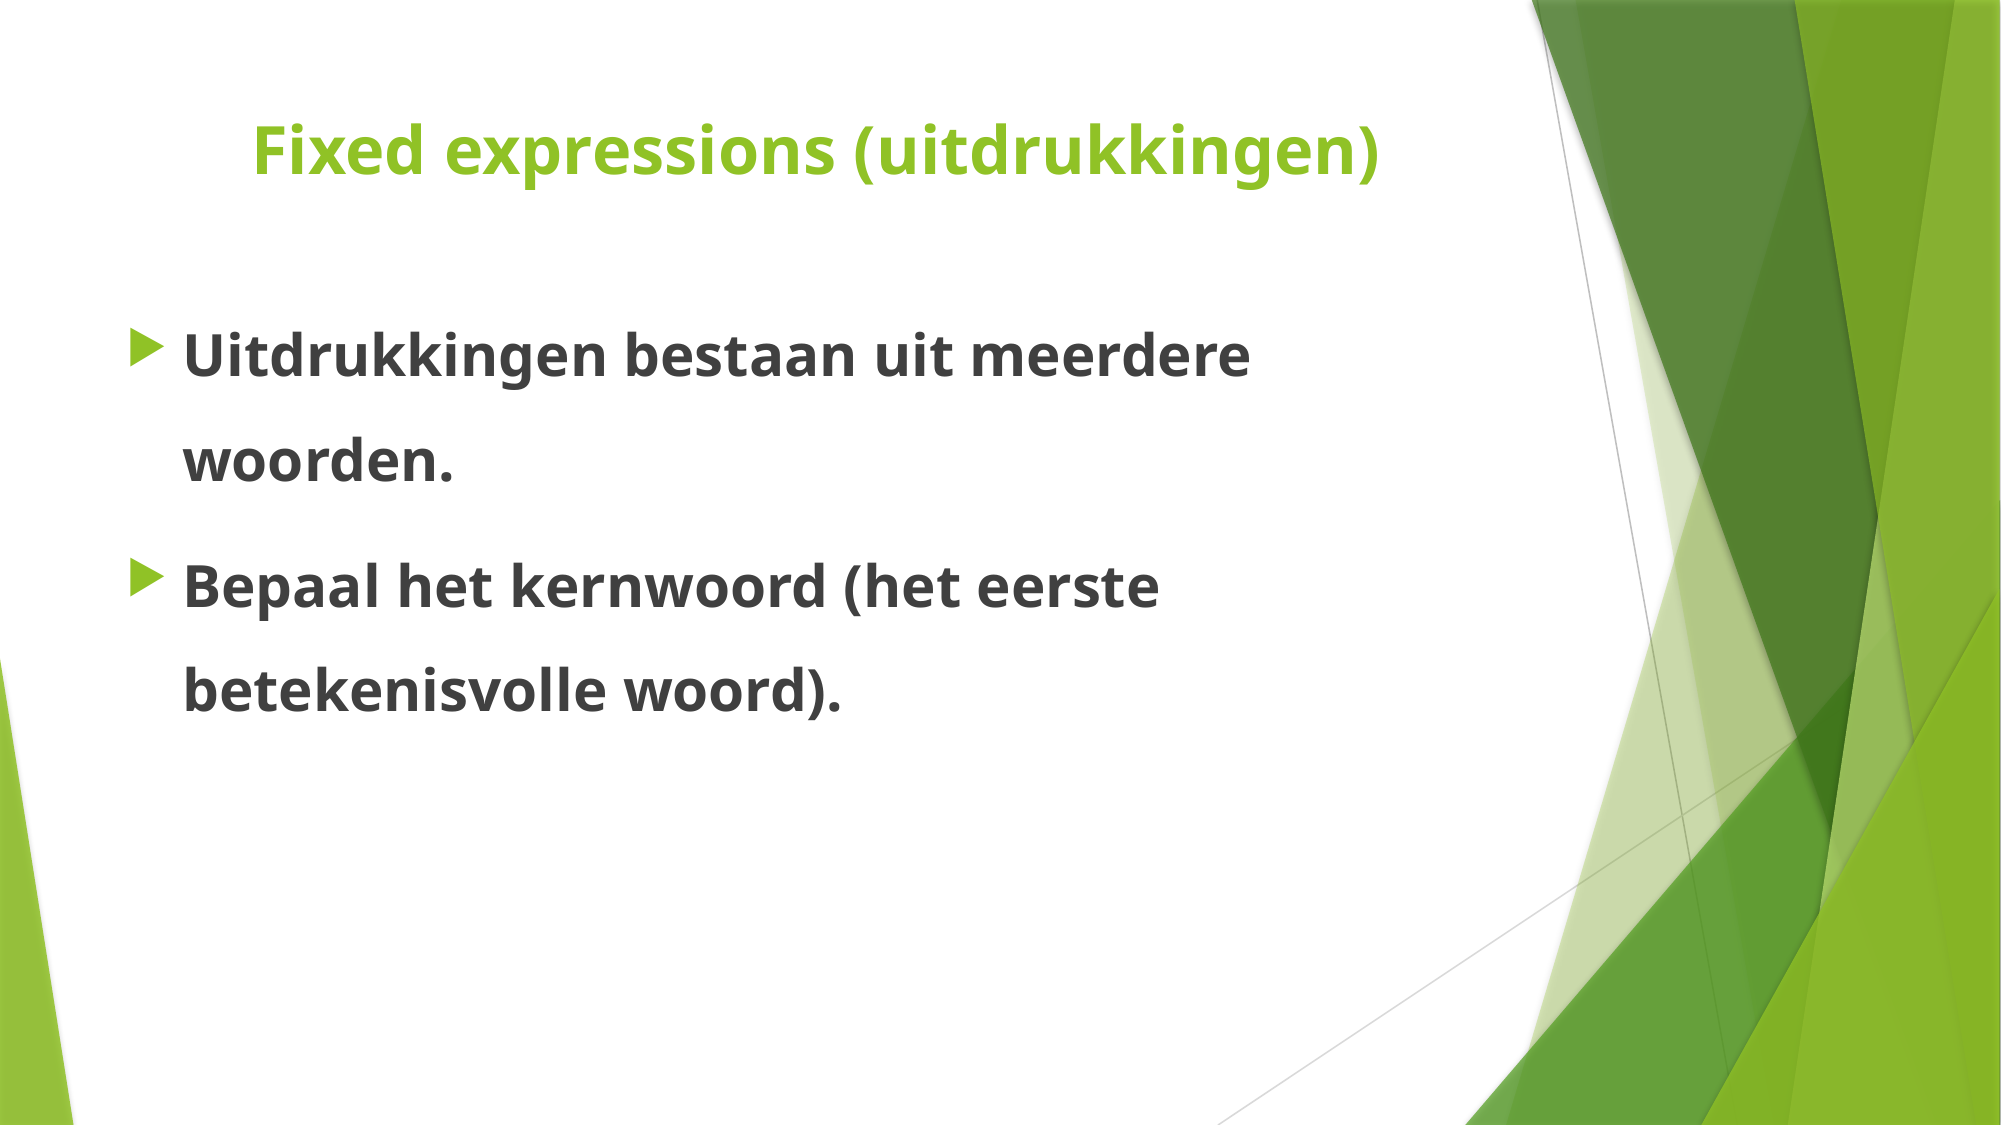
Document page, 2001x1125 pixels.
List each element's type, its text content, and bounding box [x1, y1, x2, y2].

list Uitdrukkingen bestaan uit meerdere woorden. Bepaal het kernwoord (het eerste betekenisvolle woord). [111, 276, 1496, 991]
title Fixed expressions (uitdrukkingen) [111, 99, 1522, 317]
